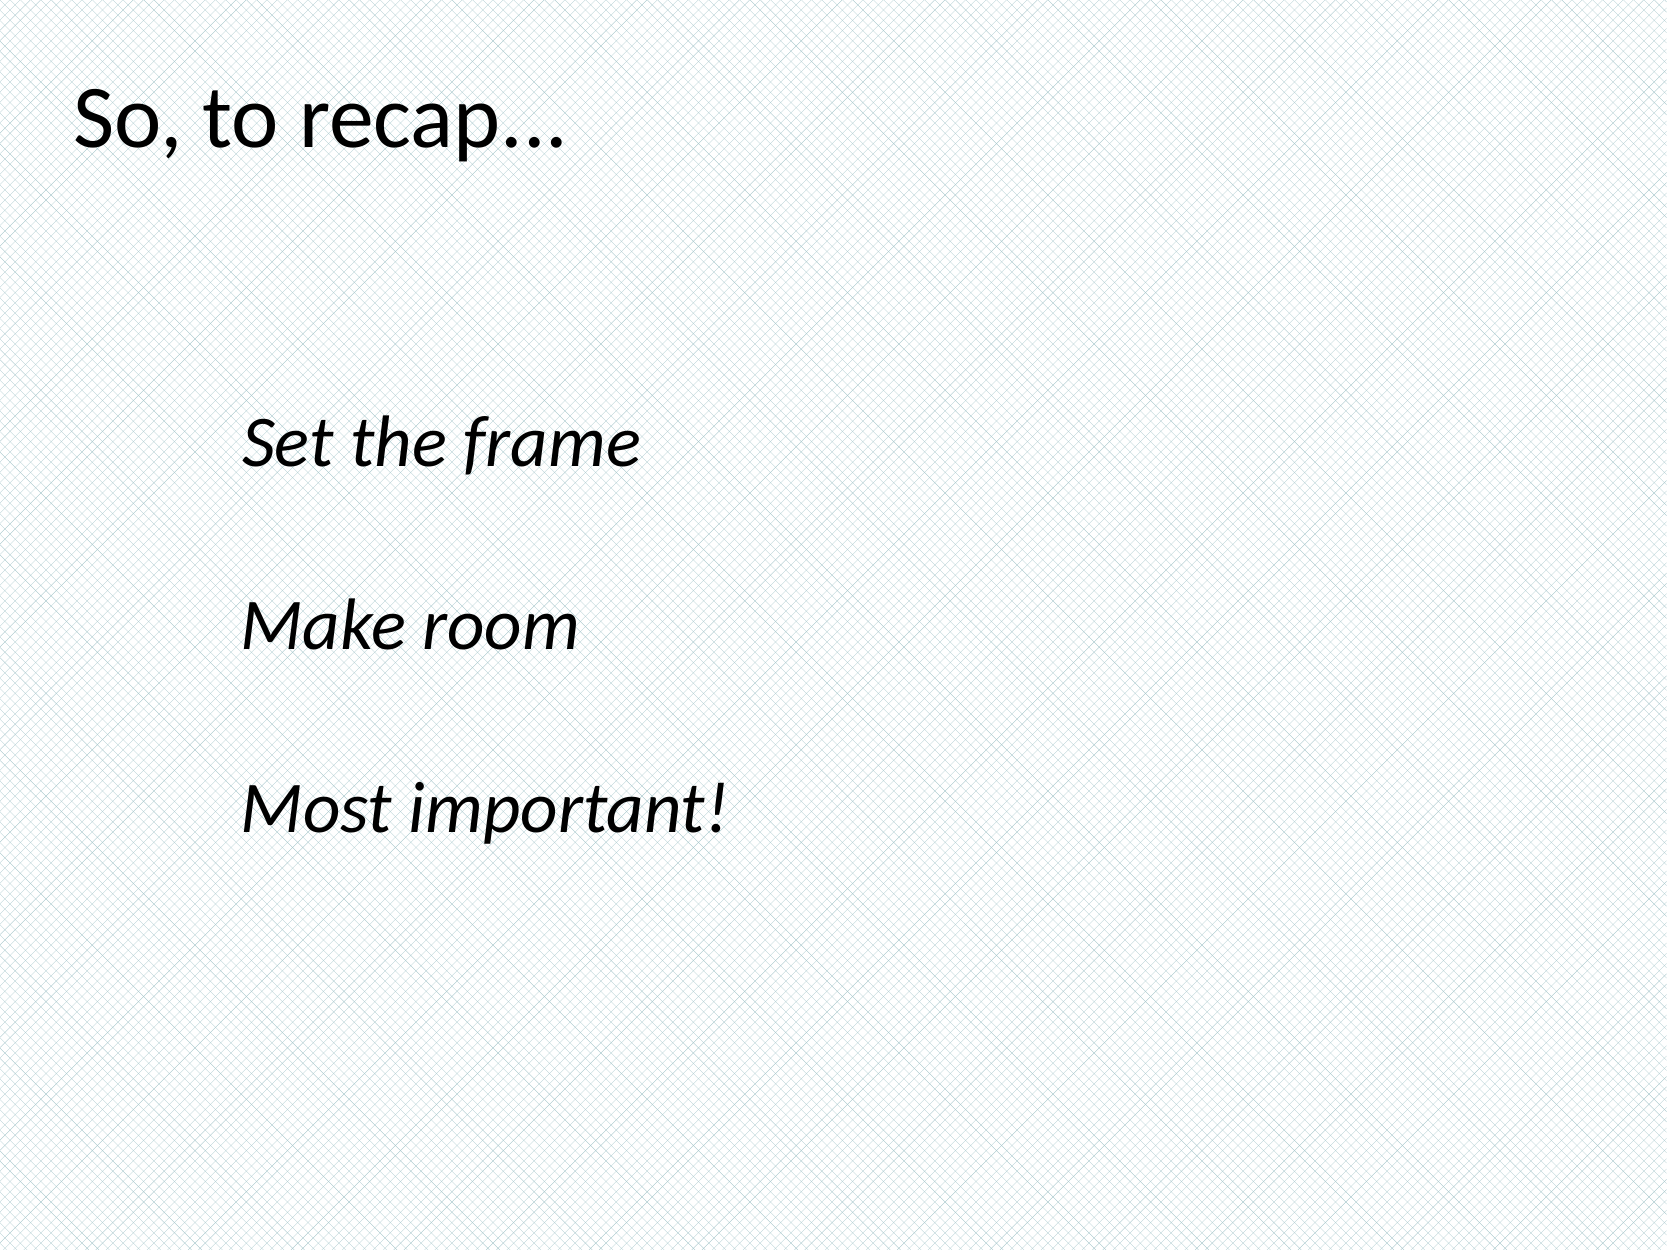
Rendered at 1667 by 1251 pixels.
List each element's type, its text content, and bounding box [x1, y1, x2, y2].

title So, to recap... [73, 65, 806, 171]
text_box Most important! [224, 765, 911, 849]
text_box Make room [223, 583, 809, 667]
text_box Set the frame [225, 399, 921, 483]
